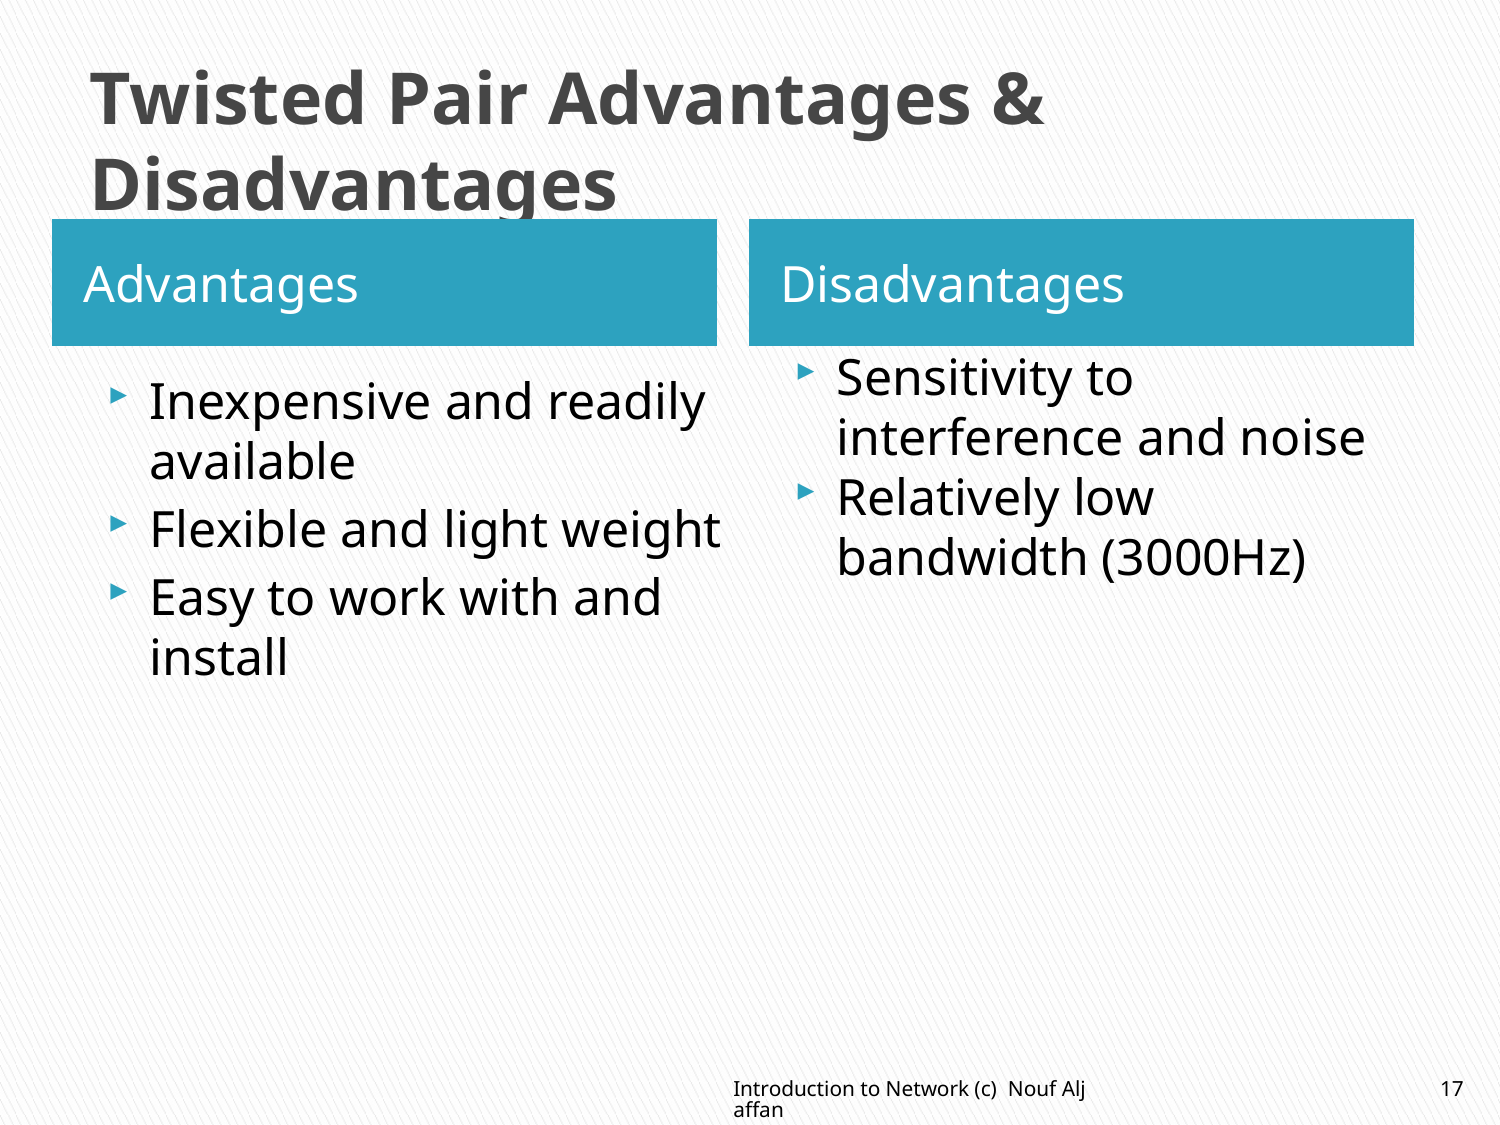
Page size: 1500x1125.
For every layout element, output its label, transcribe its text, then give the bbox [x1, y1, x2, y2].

list Sensitivity to interference and noise Relatively low bandwidth (3000Hz) [761, 338, 1425, 884]
slide_number 17 [1418, 1051, 1479, 1112]
list Disadvantages [749, 219, 1414, 346]
list Advantages [52, 219, 717, 346]
footer Introduction to Network (c) Nouf Aljaffan [718, 1051, 1105, 1112]
title Twisted Pair Advantages & Disadvantages [75, 44, 1425, 233]
list Inexpensive and readily available Flexible and light weight Easy to work with and install [75, 361, 738, 884]
